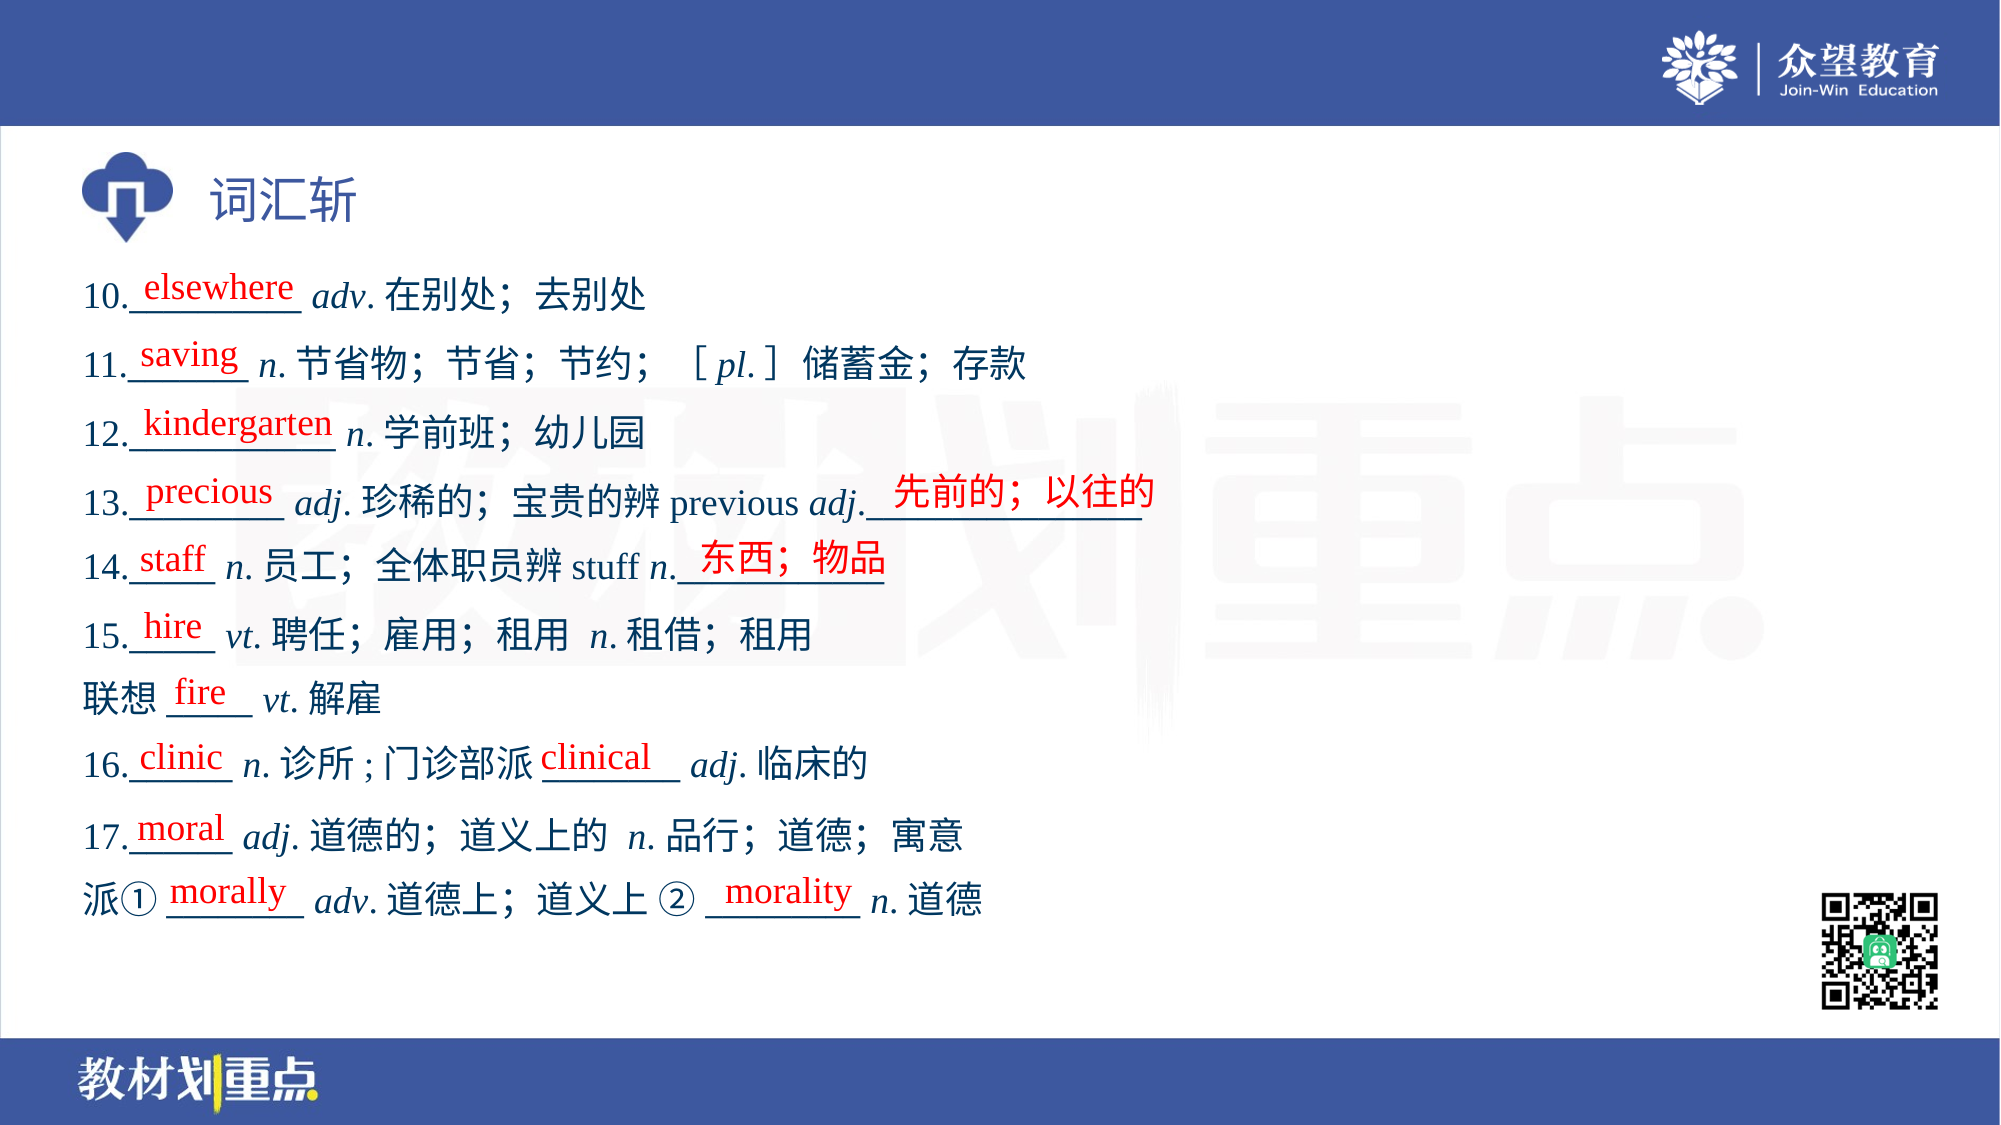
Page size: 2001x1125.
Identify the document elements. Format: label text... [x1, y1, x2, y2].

text_box kindergarten [130, 377, 347, 436]
text_box 先前的；以往的 [880, 448, 1171, 507]
text_box fire [160, 647, 240, 706]
text_box 15._____ vt.聘任；雇用；租用 n.租借；租用 联想_____ vt.解雇 [82, 586, 1817, 714]
text_box moral [124, 782, 239, 841]
text_box 东西；物品 [685, 514, 901, 573]
text_box 17.______ adj.道德的；道义上的 n.品行；道德；寓意 派①________ adv.道德上；道义上 ②_________ n.道德 [82, 787, 1817, 915]
text_box morality [711, 846, 866, 905]
text_box elsewhere [130, 242, 308, 301]
text_box clinic [126, 712, 237, 771]
text_box staff [126, 514, 220, 573]
text_box hire [130, 581, 216, 640]
text_box clinical [527, 712, 665, 771]
text_box 16.______ n.诊所;门诊部派________ adj.临床的 [82, 720, 1817, 779]
picture [0, 0, 2000, 1125]
text_box saving [126, 309, 252, 368]
text_box morally [156, 846, 301, 905]
text_box 10.__________ adv.在别处；去别处 11._______ n.节省物；节省；节约；［pl.］储蓄金；存款 12.____________ n.学前班；幼儿园 13._________ adj.珍稀的；宝贵的辨previous adj.________________ 14._____ n.员工；全体职员辨stuff n.____________ [82, 247, 1817, 580]
text_box precious [132, 446, 287, 505]
